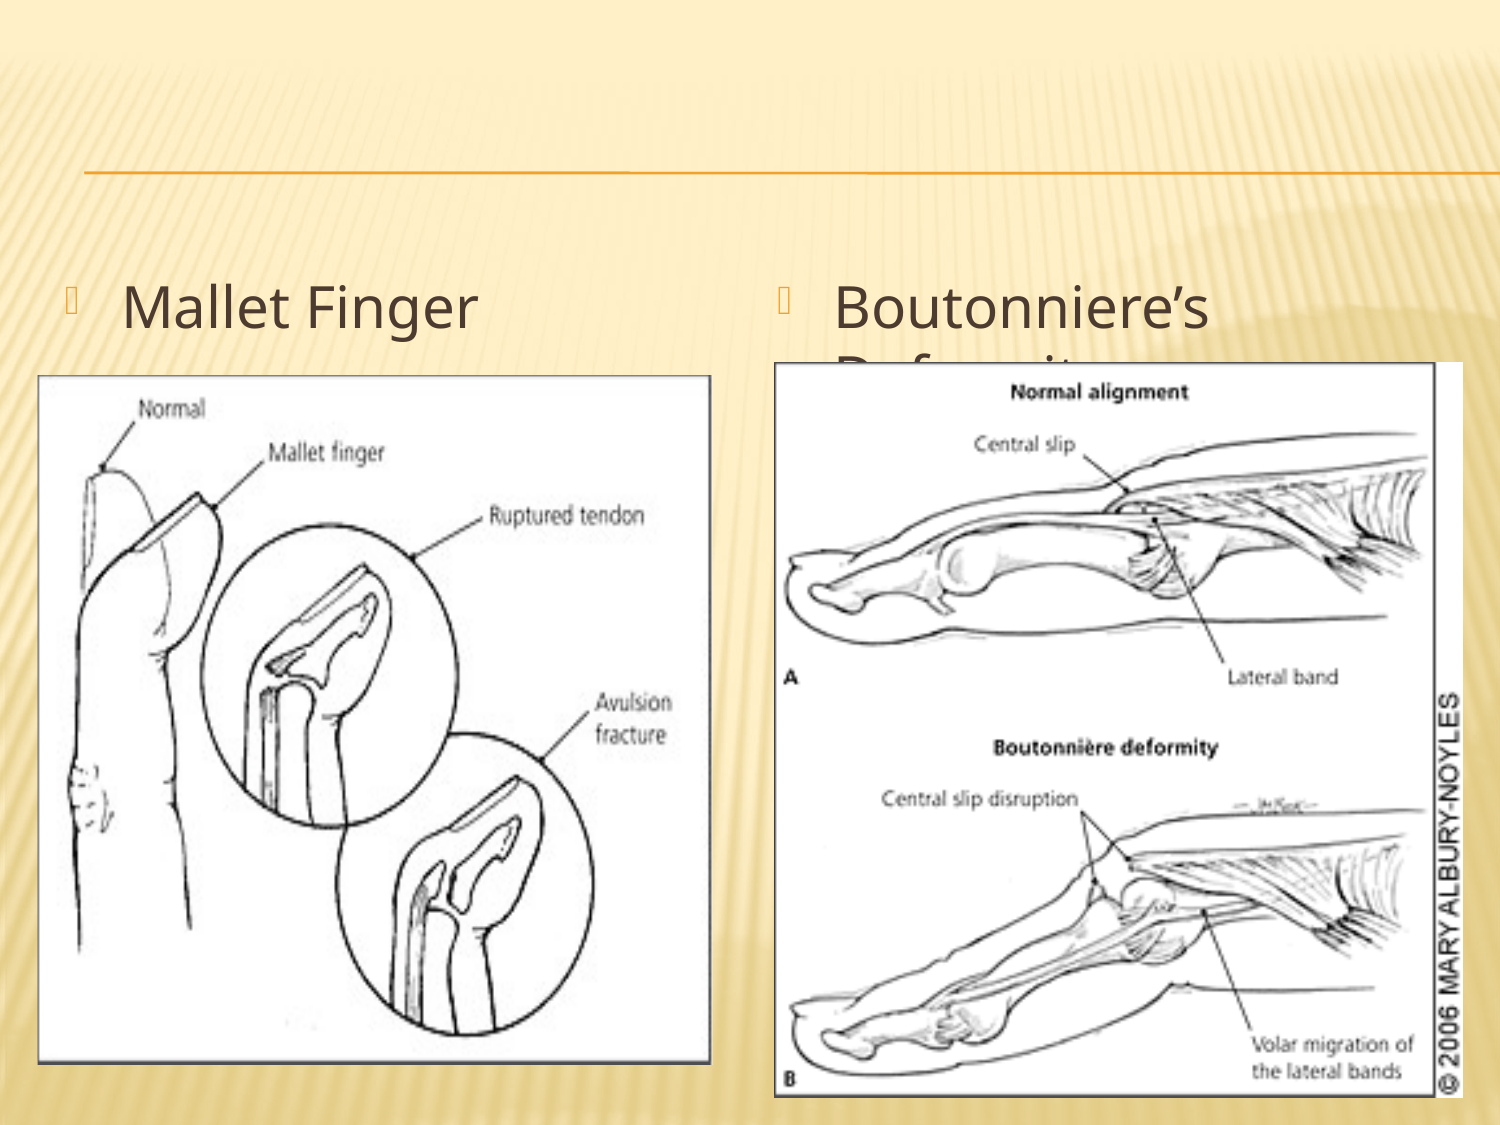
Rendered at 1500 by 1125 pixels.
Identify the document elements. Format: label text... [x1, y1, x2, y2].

picture [774, 362, 1463, 1098]
list Mallet Finger [50, 262, 738, 1038]
list Boutonniere’s Deformity [762, 262, 1475, 1038]
picture [37, 374, 713, 1066]
